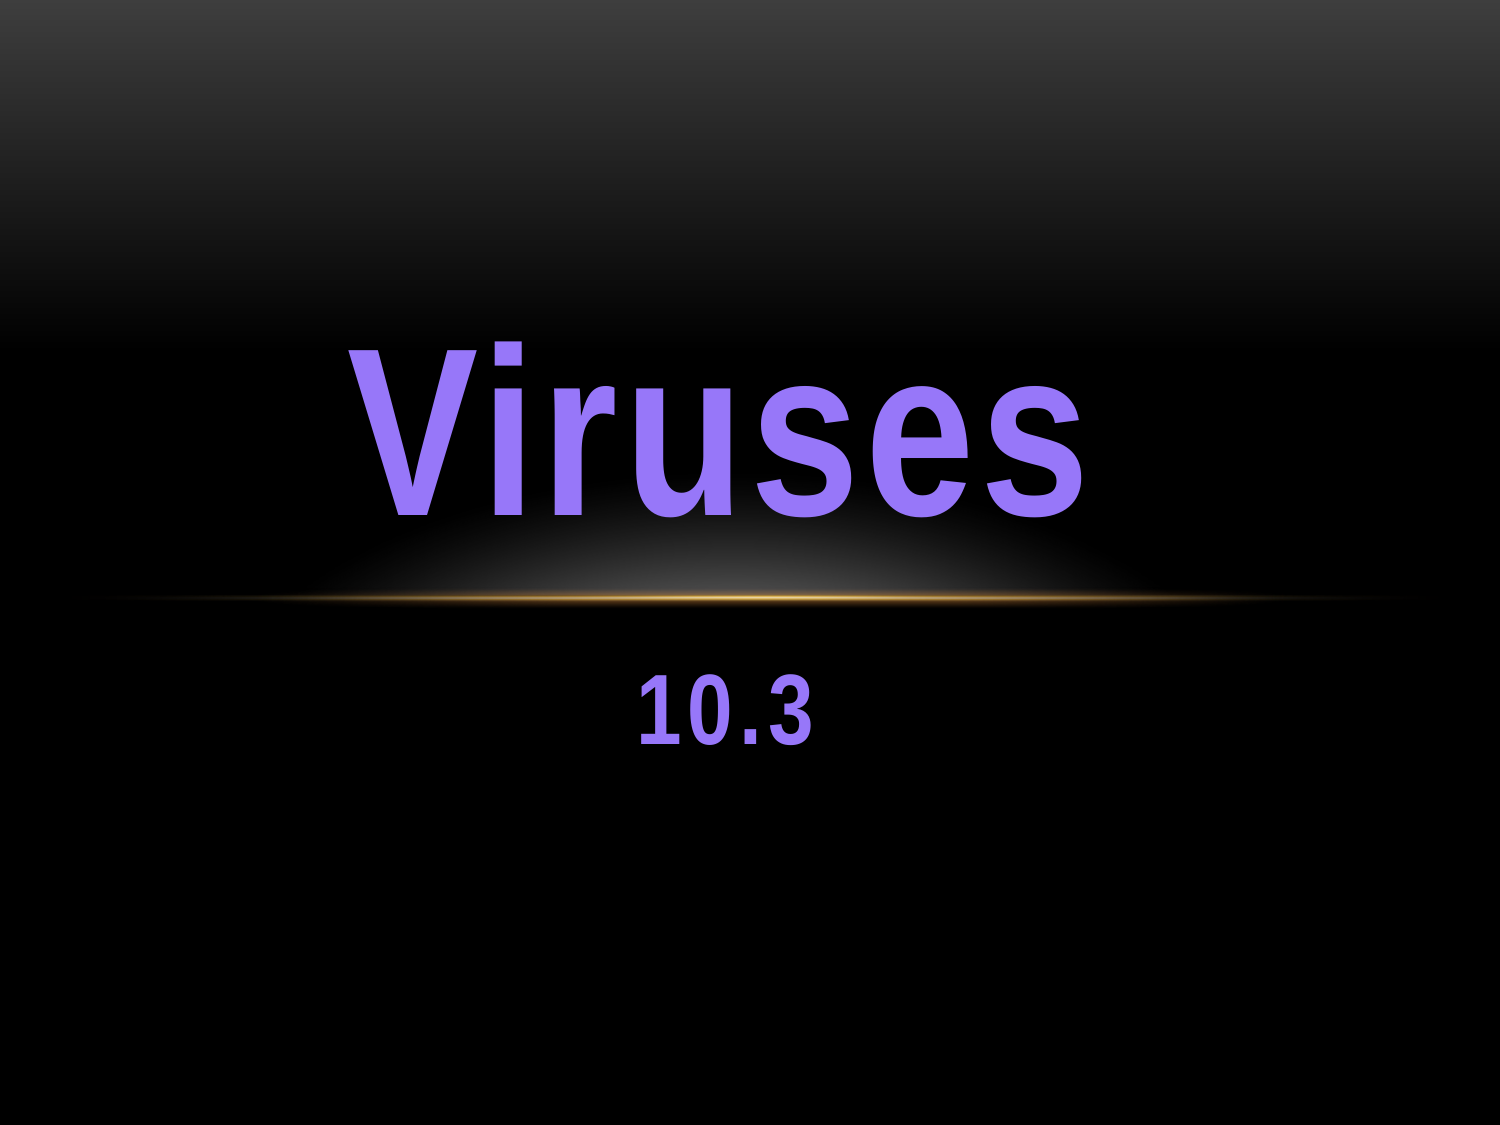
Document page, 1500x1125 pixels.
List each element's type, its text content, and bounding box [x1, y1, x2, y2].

subtitle 10.3 [200, 637, 1250, 709]
picture [0, 0, 1500, 750]
title Viruses [112, 329, 1388, 571]
